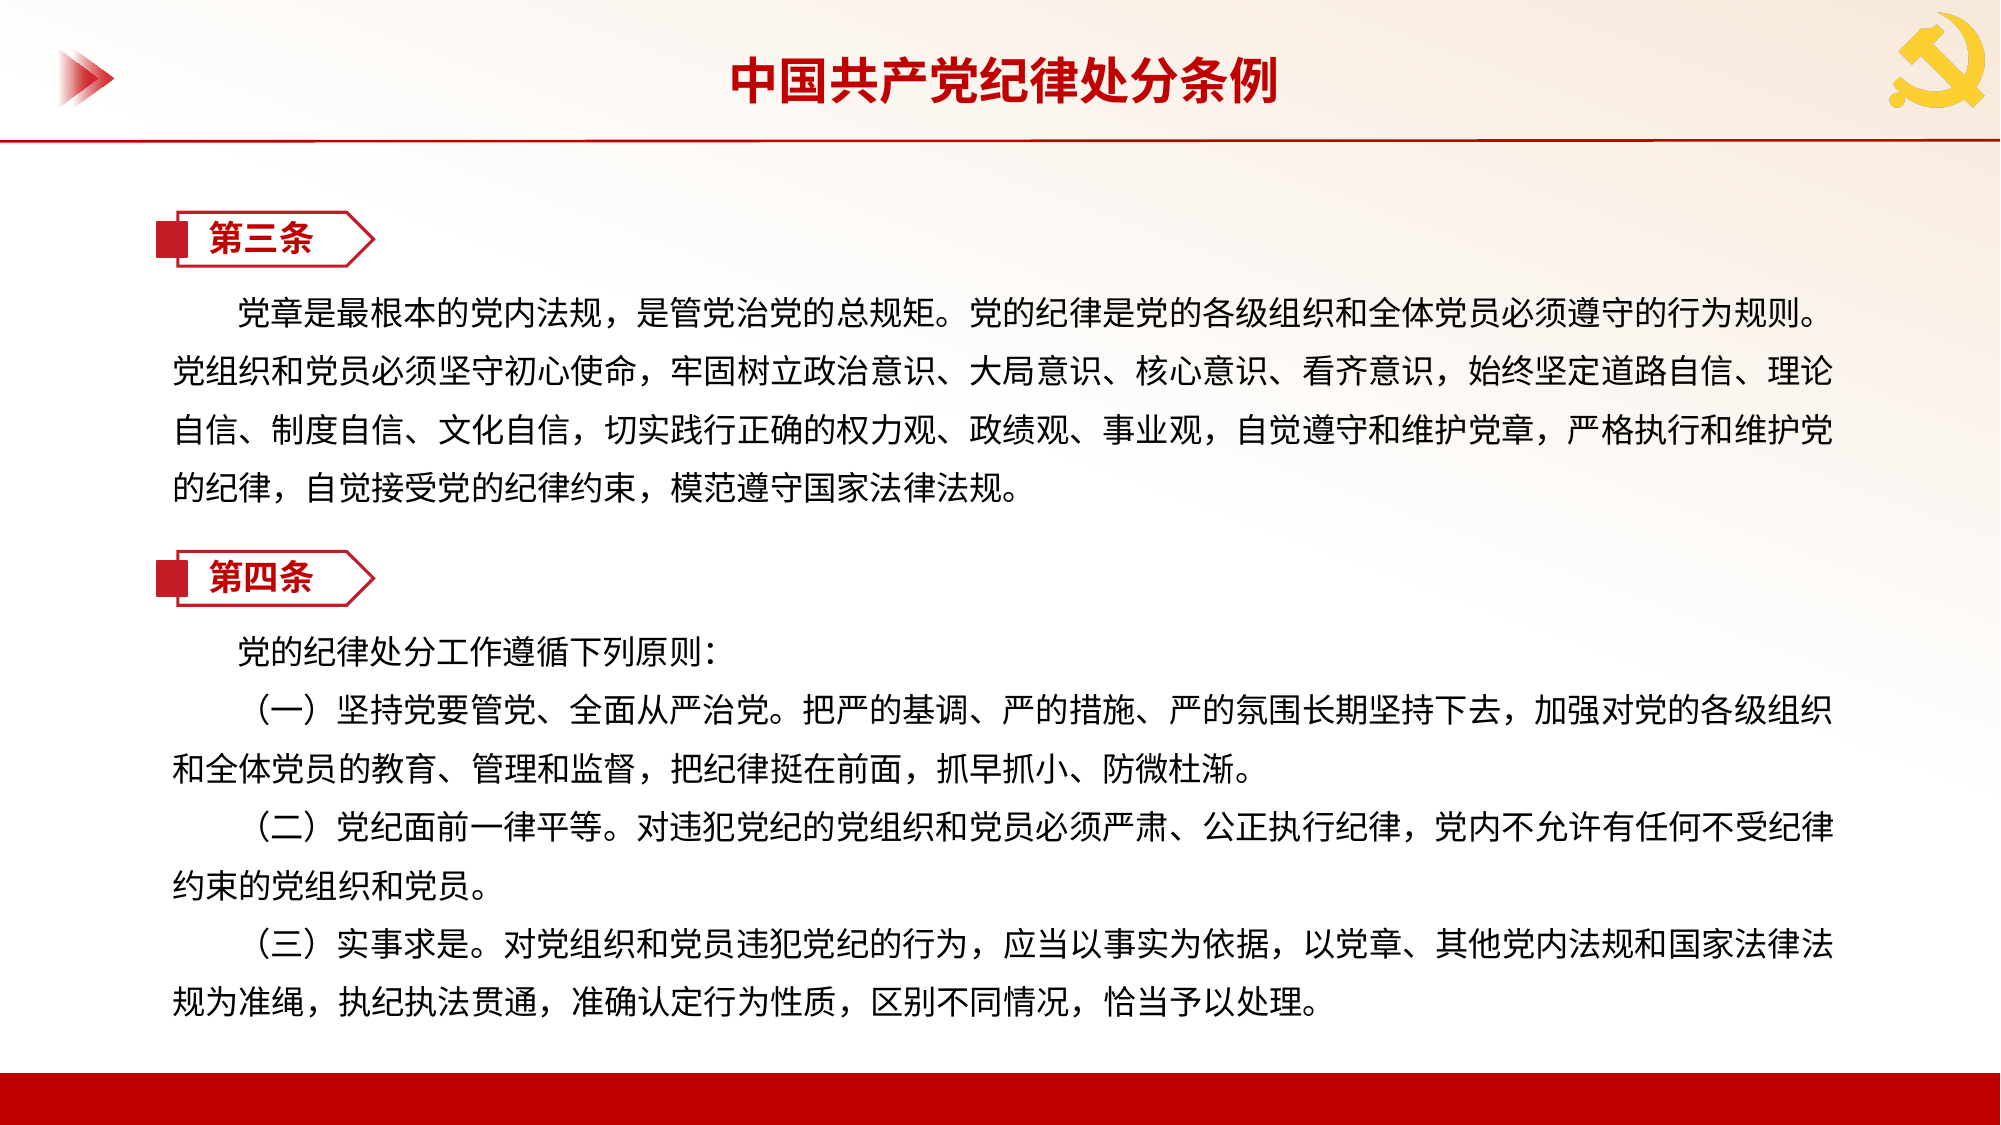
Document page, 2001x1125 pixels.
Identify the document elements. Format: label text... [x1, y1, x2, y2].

text_box [0, 1072, 2000, 1125]
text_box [156, 548, 374, 606]
text_box 党的纪律处分工作遵循下列原则： （一）坚持党要管党、全面从严治党。把严的基调、严的措施、严的氛围长期坚持下去，加强对党的各级组织和全体党员的教育、管理和监督，把纪律挺在前面，抓早抓小、防微杜渐。 （二）党纪面前一律平等。对违犯党纪的党组织和党员必须严肃、公正执行纪律，党内不允许有任何不受纪律约束的党组织和党员。 （三）实事求是。对党组织和党员违犯党纪的行为，应当以事实为依据，以党章、其他党内法规和国家法律法规为准绳，执纪执法贯通，准确认定行为性质，区别不同情况，恰当予以处理。 [157, 605, 1850, 808]
text_box 中国共产党纪律处分条例 [303, 29, 1705, 117]
text_box 党章是最根本的党内法规，是管党治党的总规矩。党的纪律是党的各级组织和全体党员必须遵守的行为规则。党组织和党员必须坚守初心使命，牢固树立政治意识、大局意识、核心意识、看齐意识，始终坚定道路自信、理论自信、制度自信、文化自信，切实践行正确的权力观、政绩观、事业观，自觉遵守和维护党章，严格执行和维护党的纪律，自觉接受党的纪律约束，模范遵守国家法律法规。 [157, 266, 1850, 469]
picture [1889, 12, 1985, 108]
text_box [156, 208, 374, 267]
